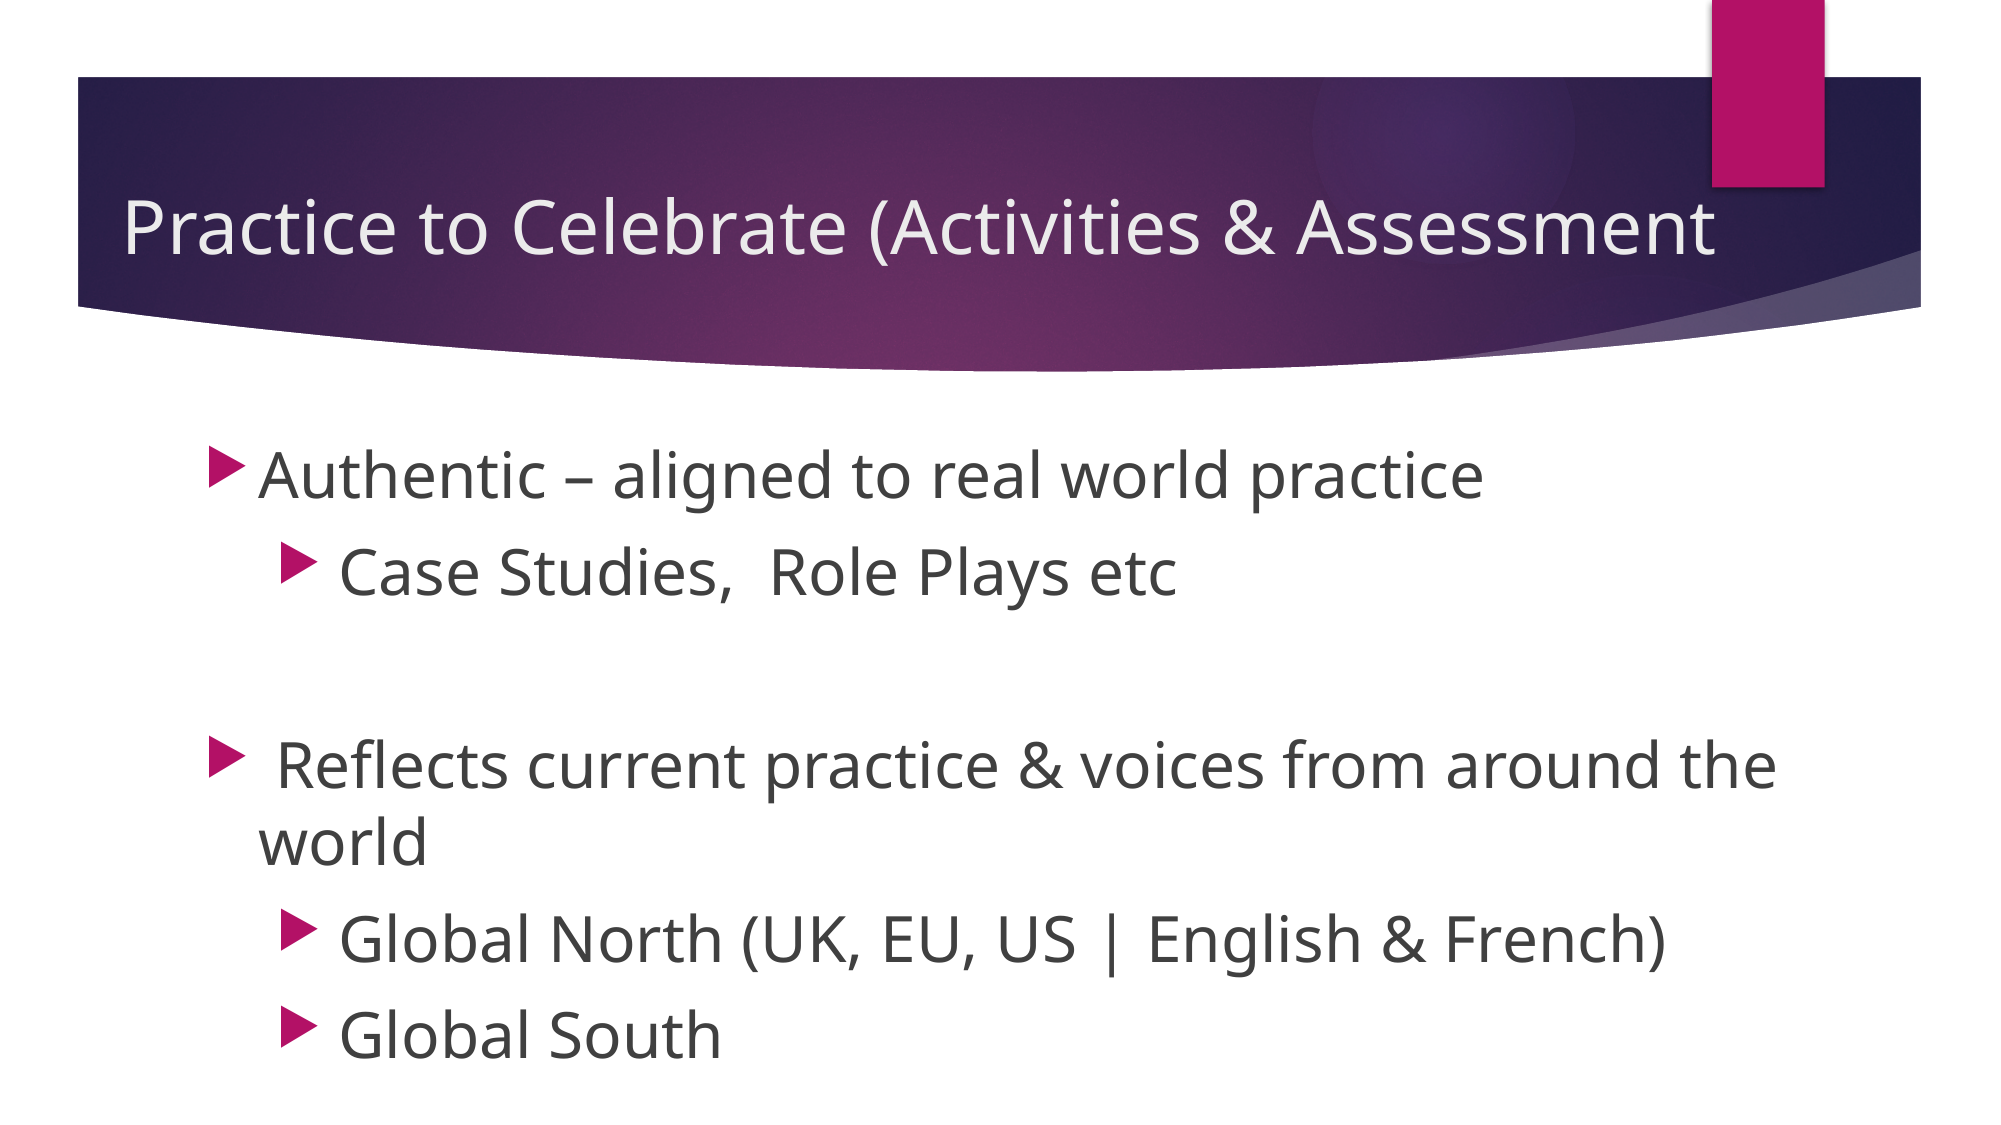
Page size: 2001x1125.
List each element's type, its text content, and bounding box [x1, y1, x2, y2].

title Practice to Celebrate (Activities & Assessment [106, 166, 1828, 283]
list Authentic – aligned to real world practice Case Studies, Role Plays etc Reflects current practice & voices from around the world Global North (UK, EU, US | English & French) Global South [189, 427, 1853, 1082]
